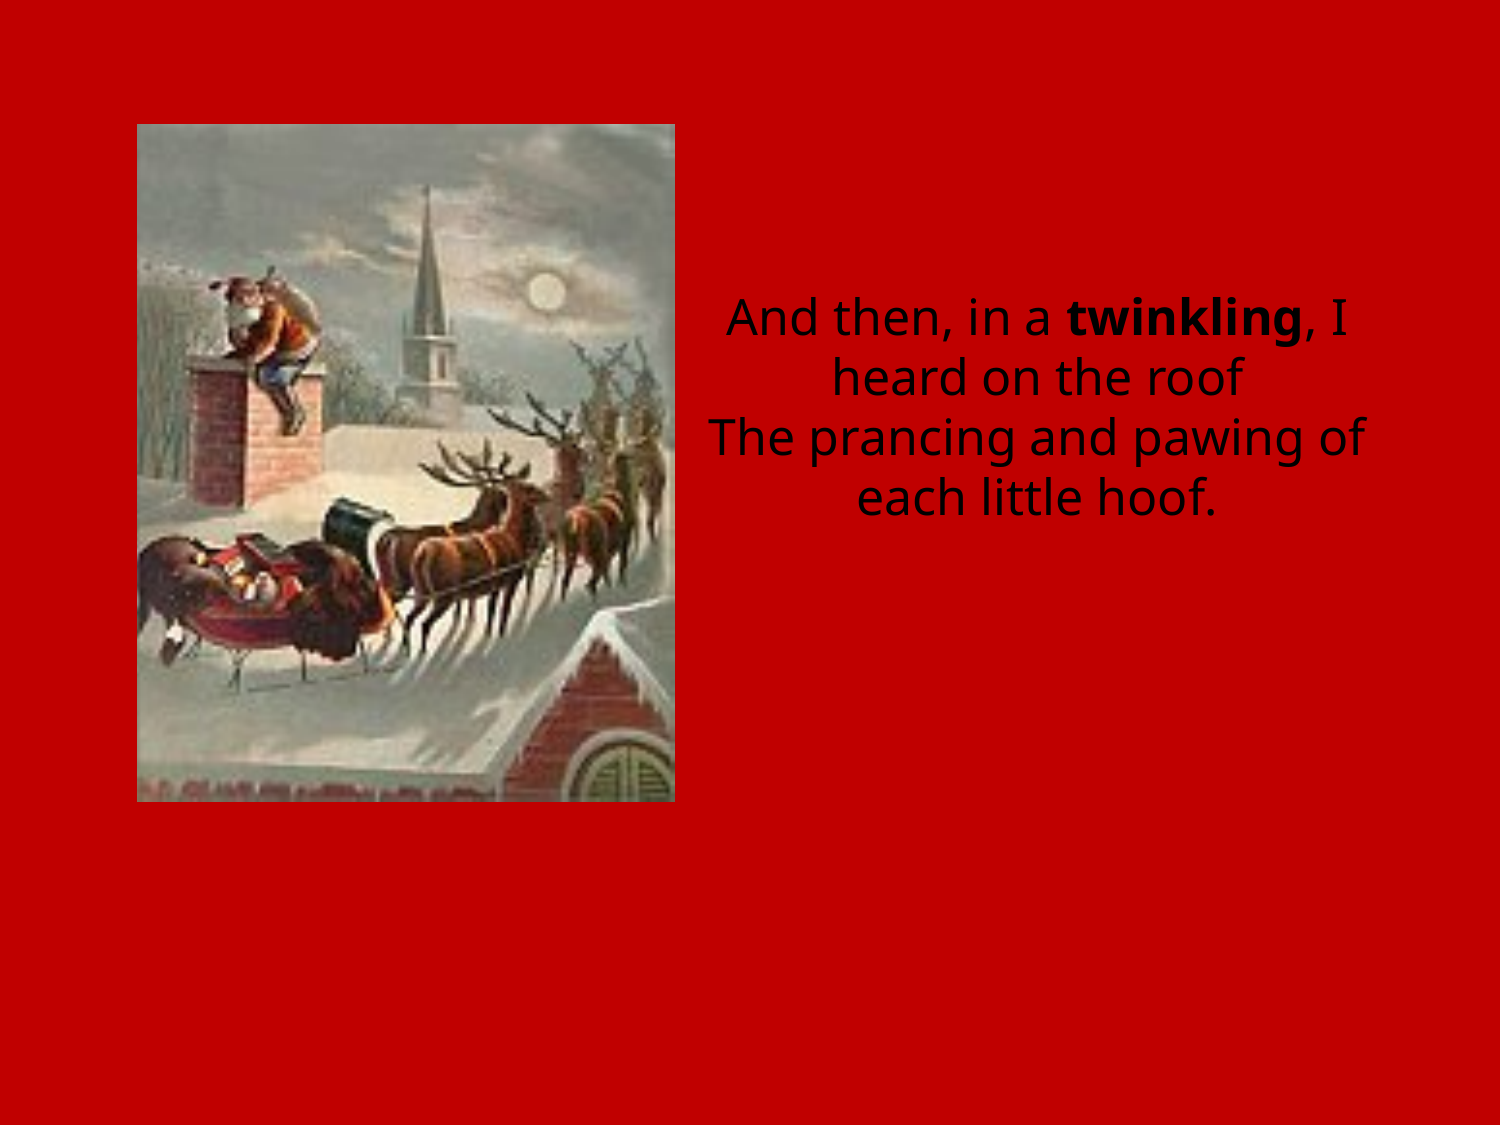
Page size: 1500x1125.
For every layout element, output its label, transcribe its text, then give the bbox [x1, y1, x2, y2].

text_box And then, in a twinkling, I heard on the roof The prancing and pawing of each little hoof. [679, 277, 1413, 773]
picture [137, 124, 676, 803]
